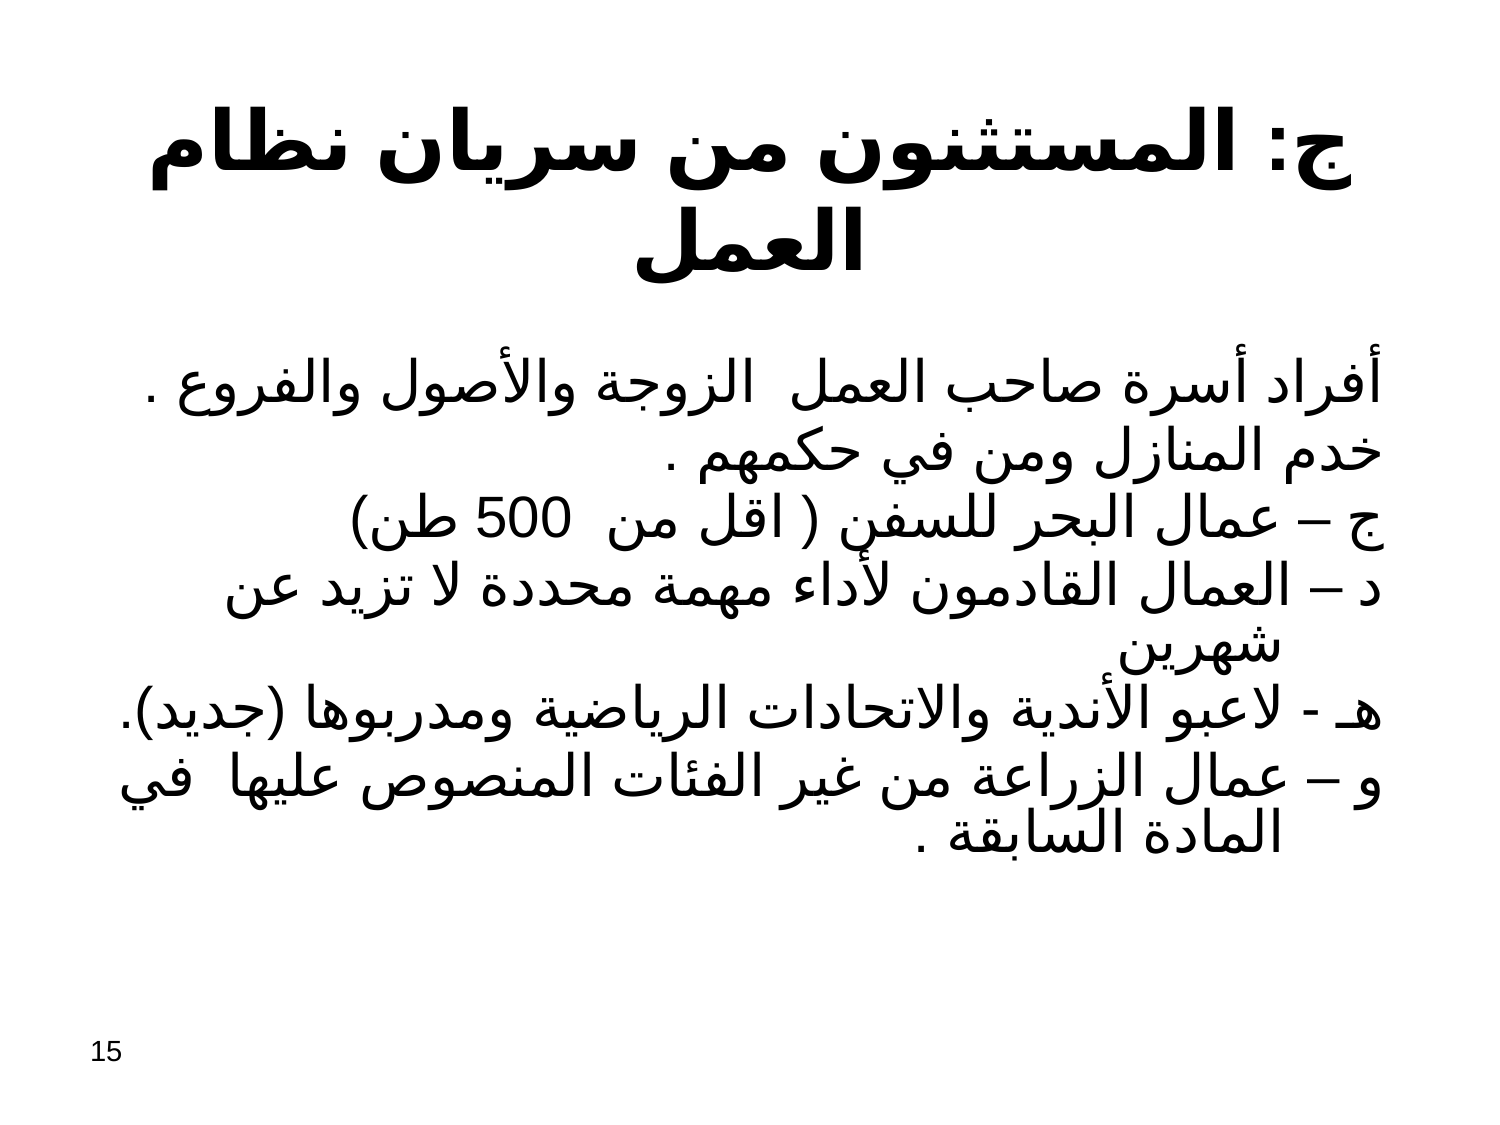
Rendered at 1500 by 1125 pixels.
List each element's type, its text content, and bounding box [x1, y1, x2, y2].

title ج: المستثنون من سريان نظام العمل [112, 99, 1388, 276]
slide_number 15 [74, 1024, 426, 1103]
subtitle أفراد أسرة صاحب العمل الزوجة والأصول والفروع . خدم المنازل ومن في حكمهم . ج – عمال البحر للسفن ( اقل من 500 طن) د – العمال القادمون لأداء مهمة محددة لا تزيد عن شهرين هـ - لاعبو الأندية والاتحادات الرياضية ومدربوها (جديد). و – عمال الزراعة من غير الفئات المنصوص عليها في المادة السابقة . [99, 349, 1401, 976]
